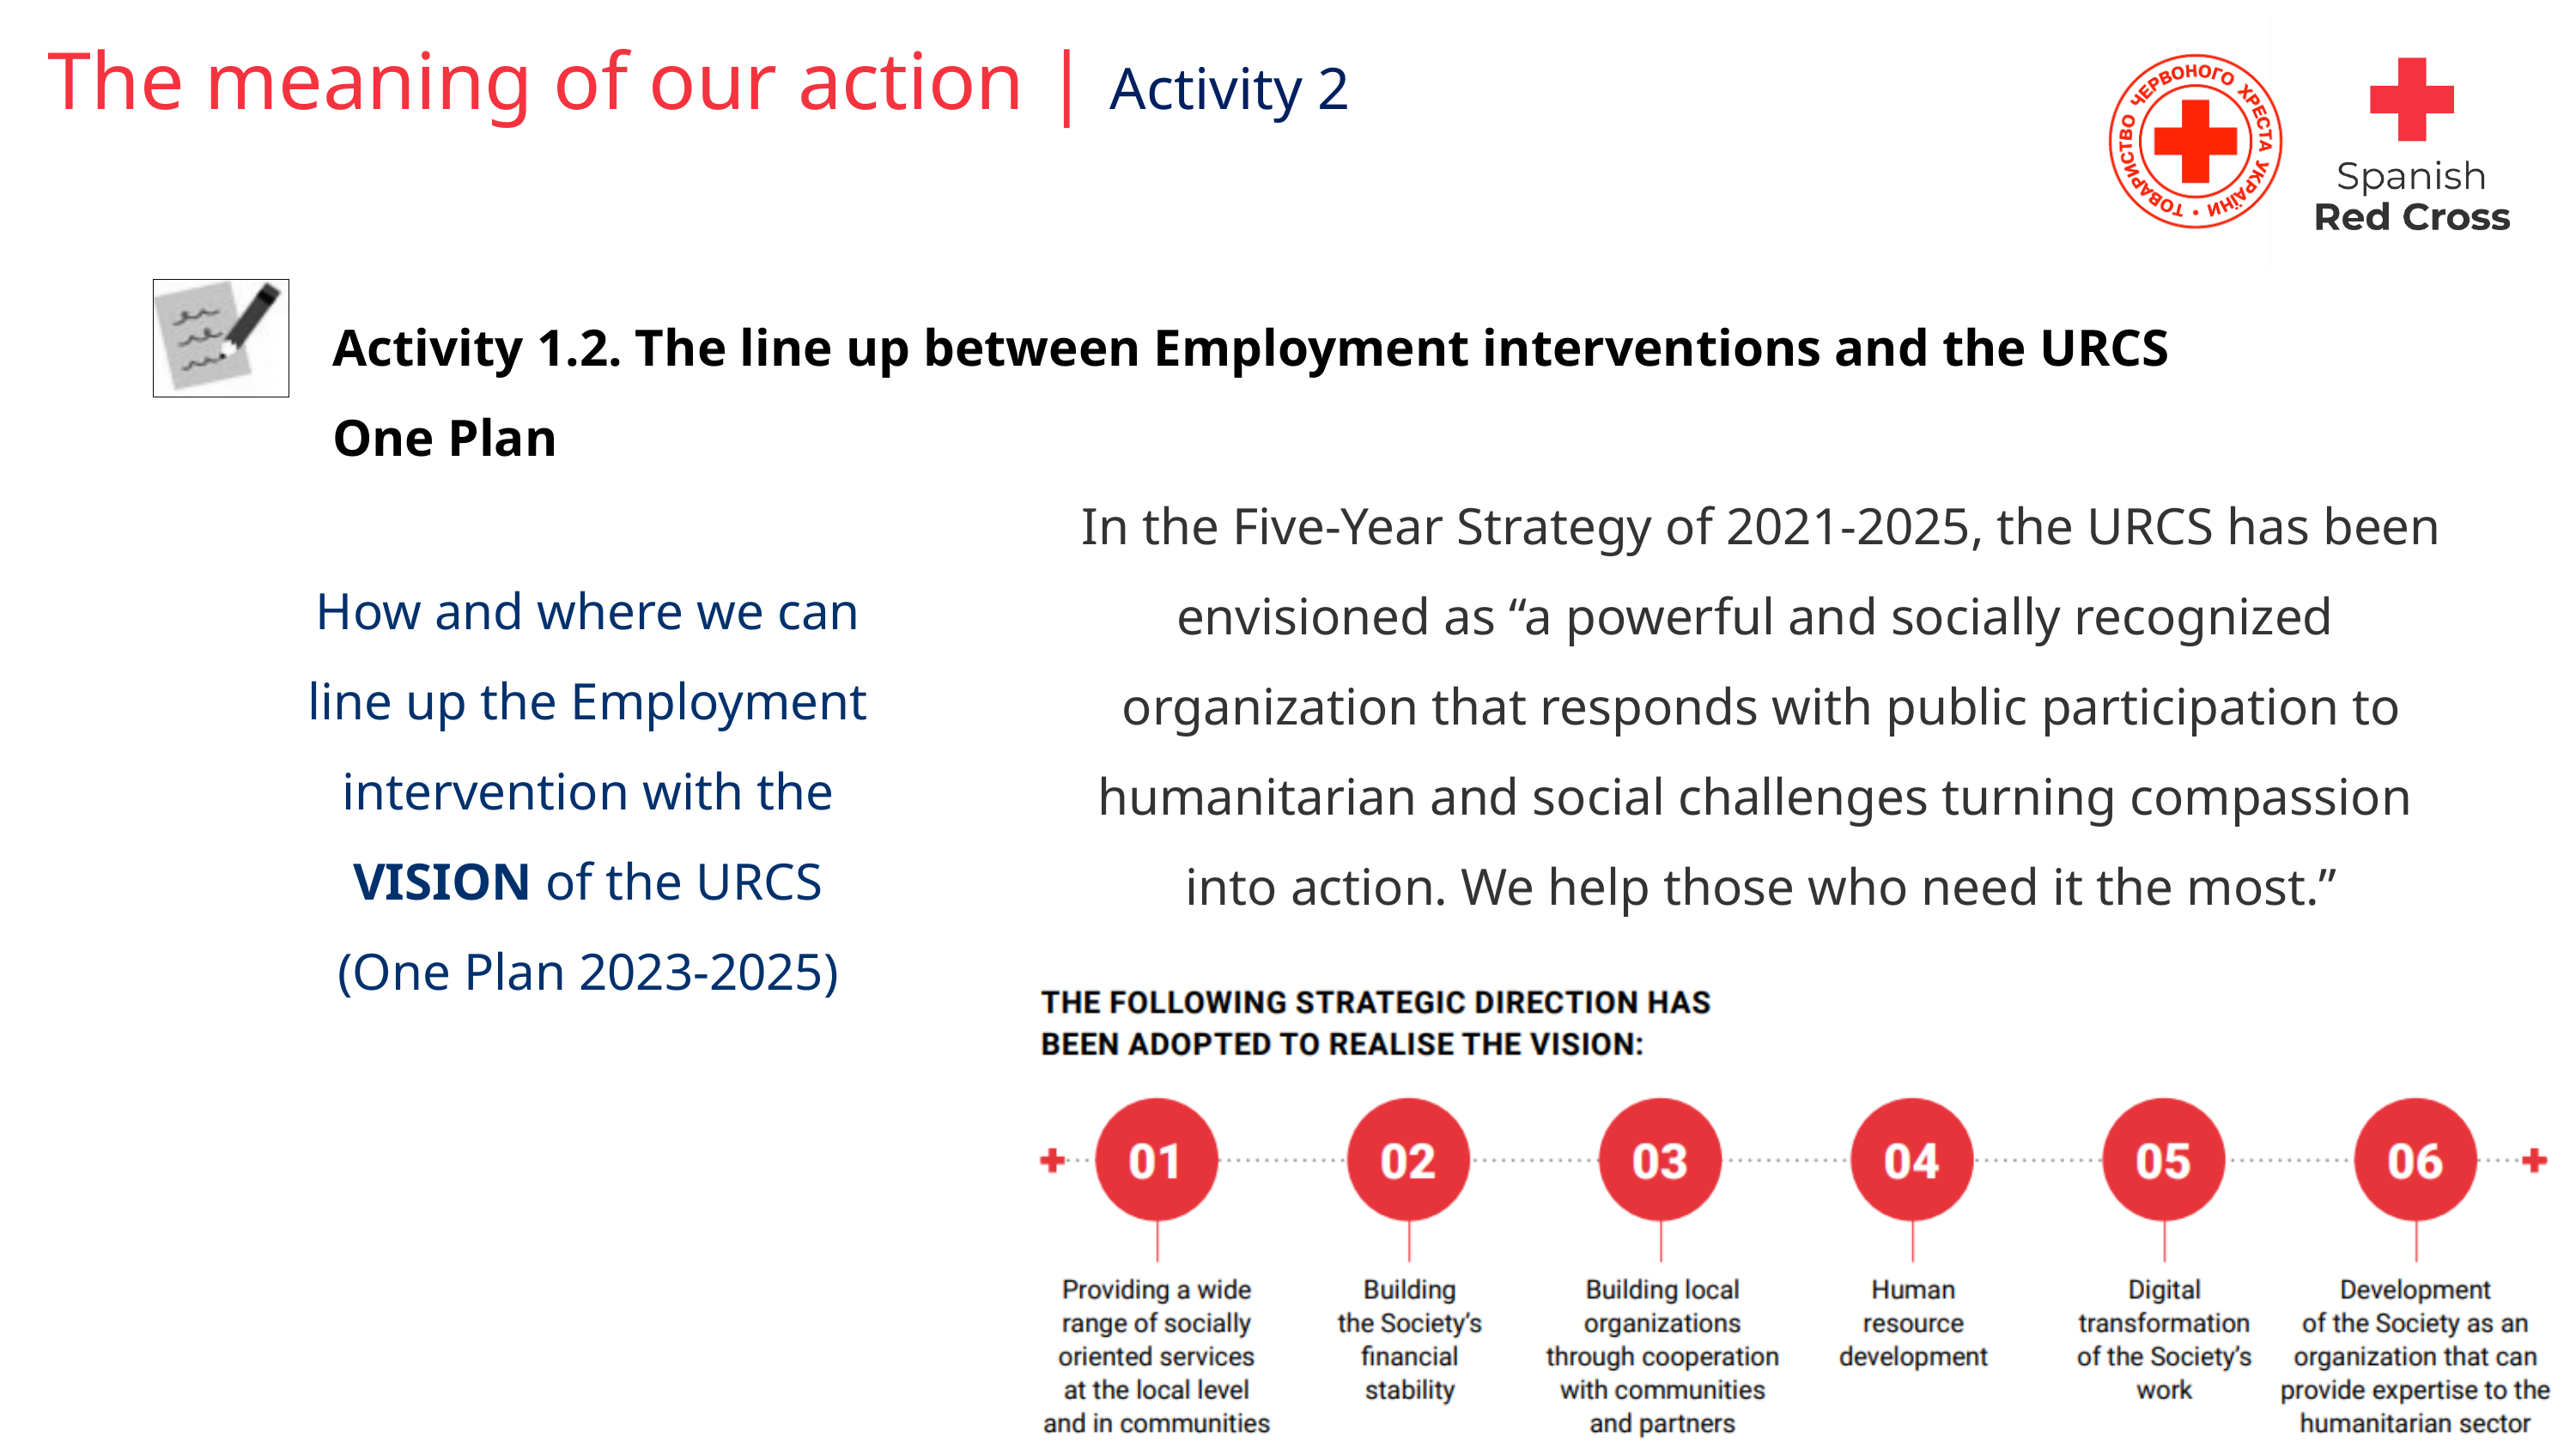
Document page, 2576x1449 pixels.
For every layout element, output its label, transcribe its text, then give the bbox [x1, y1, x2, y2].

text_box The meaning of our action | Activity 2 [41, 24, 1893, 132]
picture [152, 279, 289, 397]
text_box How and where we can line up the Employment intervention with the VISION of the URCS (One Plan 2023-2025) [289, 543, 888, 1007]
text_box In the Five-Year Strategy of 2021-2025, the URCS has been envisioned as “a powerful and socially recognized organization that responds with public participation to humanitarian and social challenges turning compassion into action. We help those who need it the most.” [1066, 458, 2457, 922]
picture [2100, 3, 2547, 281]
text_box Activity 1.2. The line up between Employment interventions and the URCS One Plan [319, 279, 2270, 473]
picture [1025, 971, 2576, 1449]
